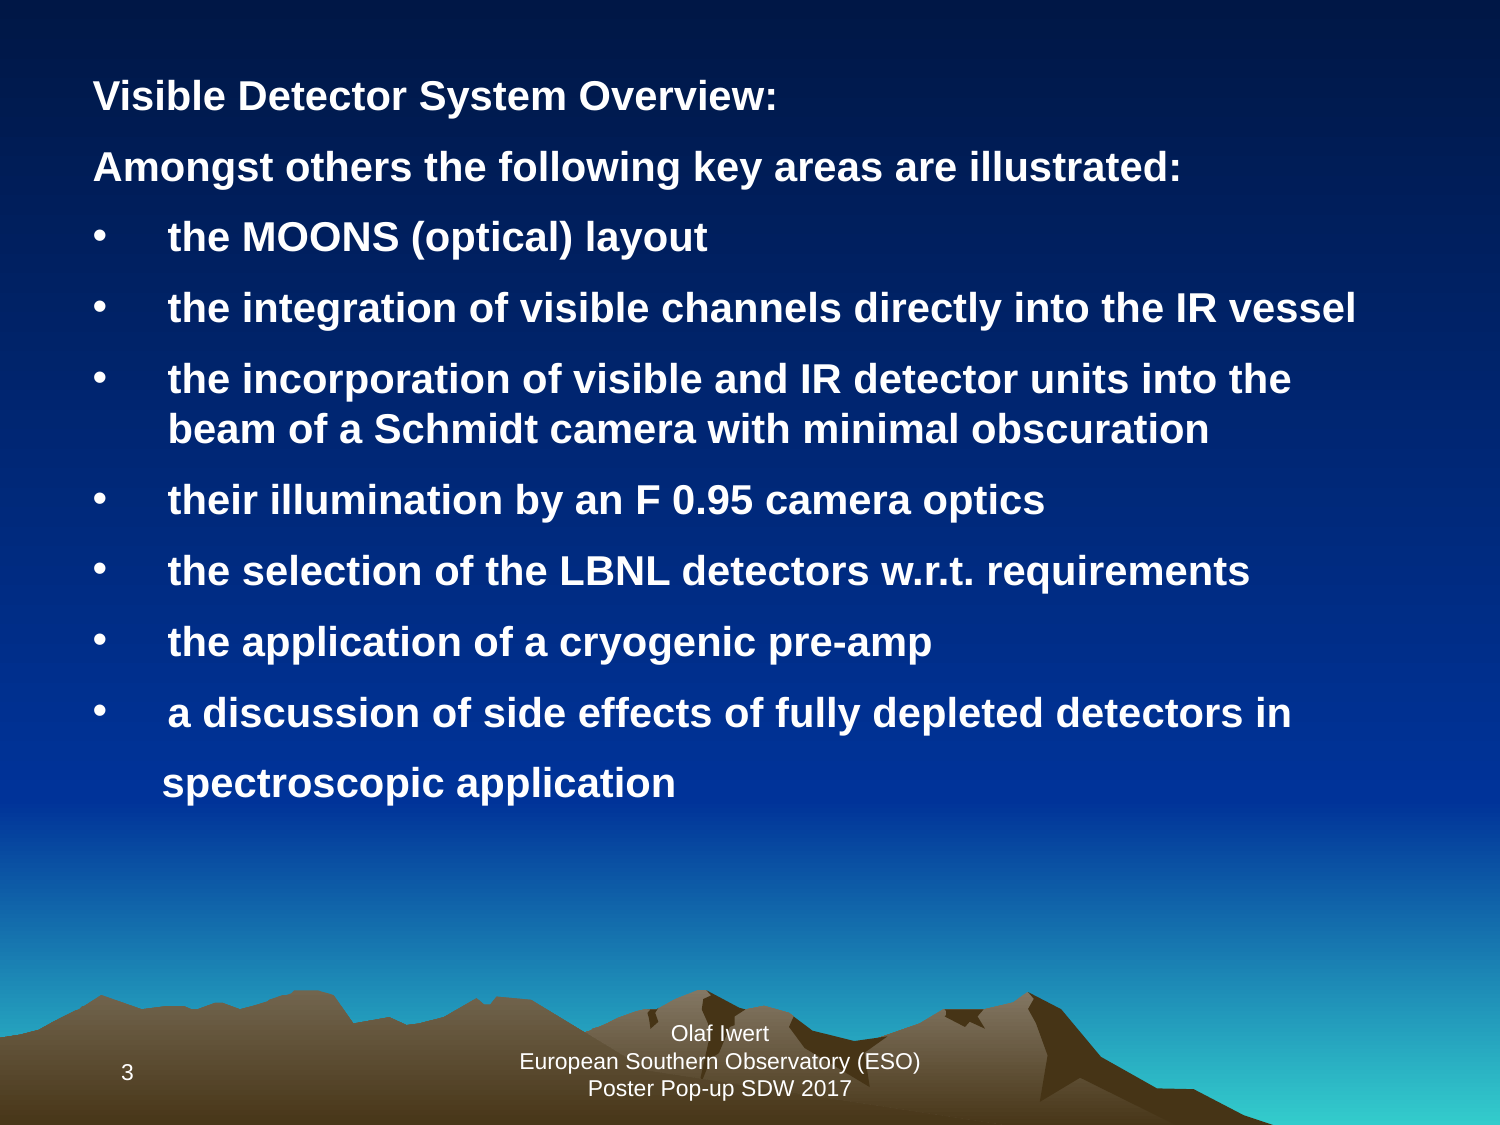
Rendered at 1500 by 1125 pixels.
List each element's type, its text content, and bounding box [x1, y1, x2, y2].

text_box Visible Detector System Overview: Amongst others the following key areas are illustrated: the MOONS (optical) layout the integration of visible channels directly into the IR vessel the incorporation of visible and IR detector units into the beam of a Schmidt camera with minimal obscuration their illumination by an F 0.95 camera optics the selection of the LBNL detectors w.r.t. requirements the application of a cryogenic pre-amp a discussion of side effects of fully depleted detectors in spectroscopic application [17, 30, 1447, 844]
slide_number 3 [106, 1041, 457, 1102]
